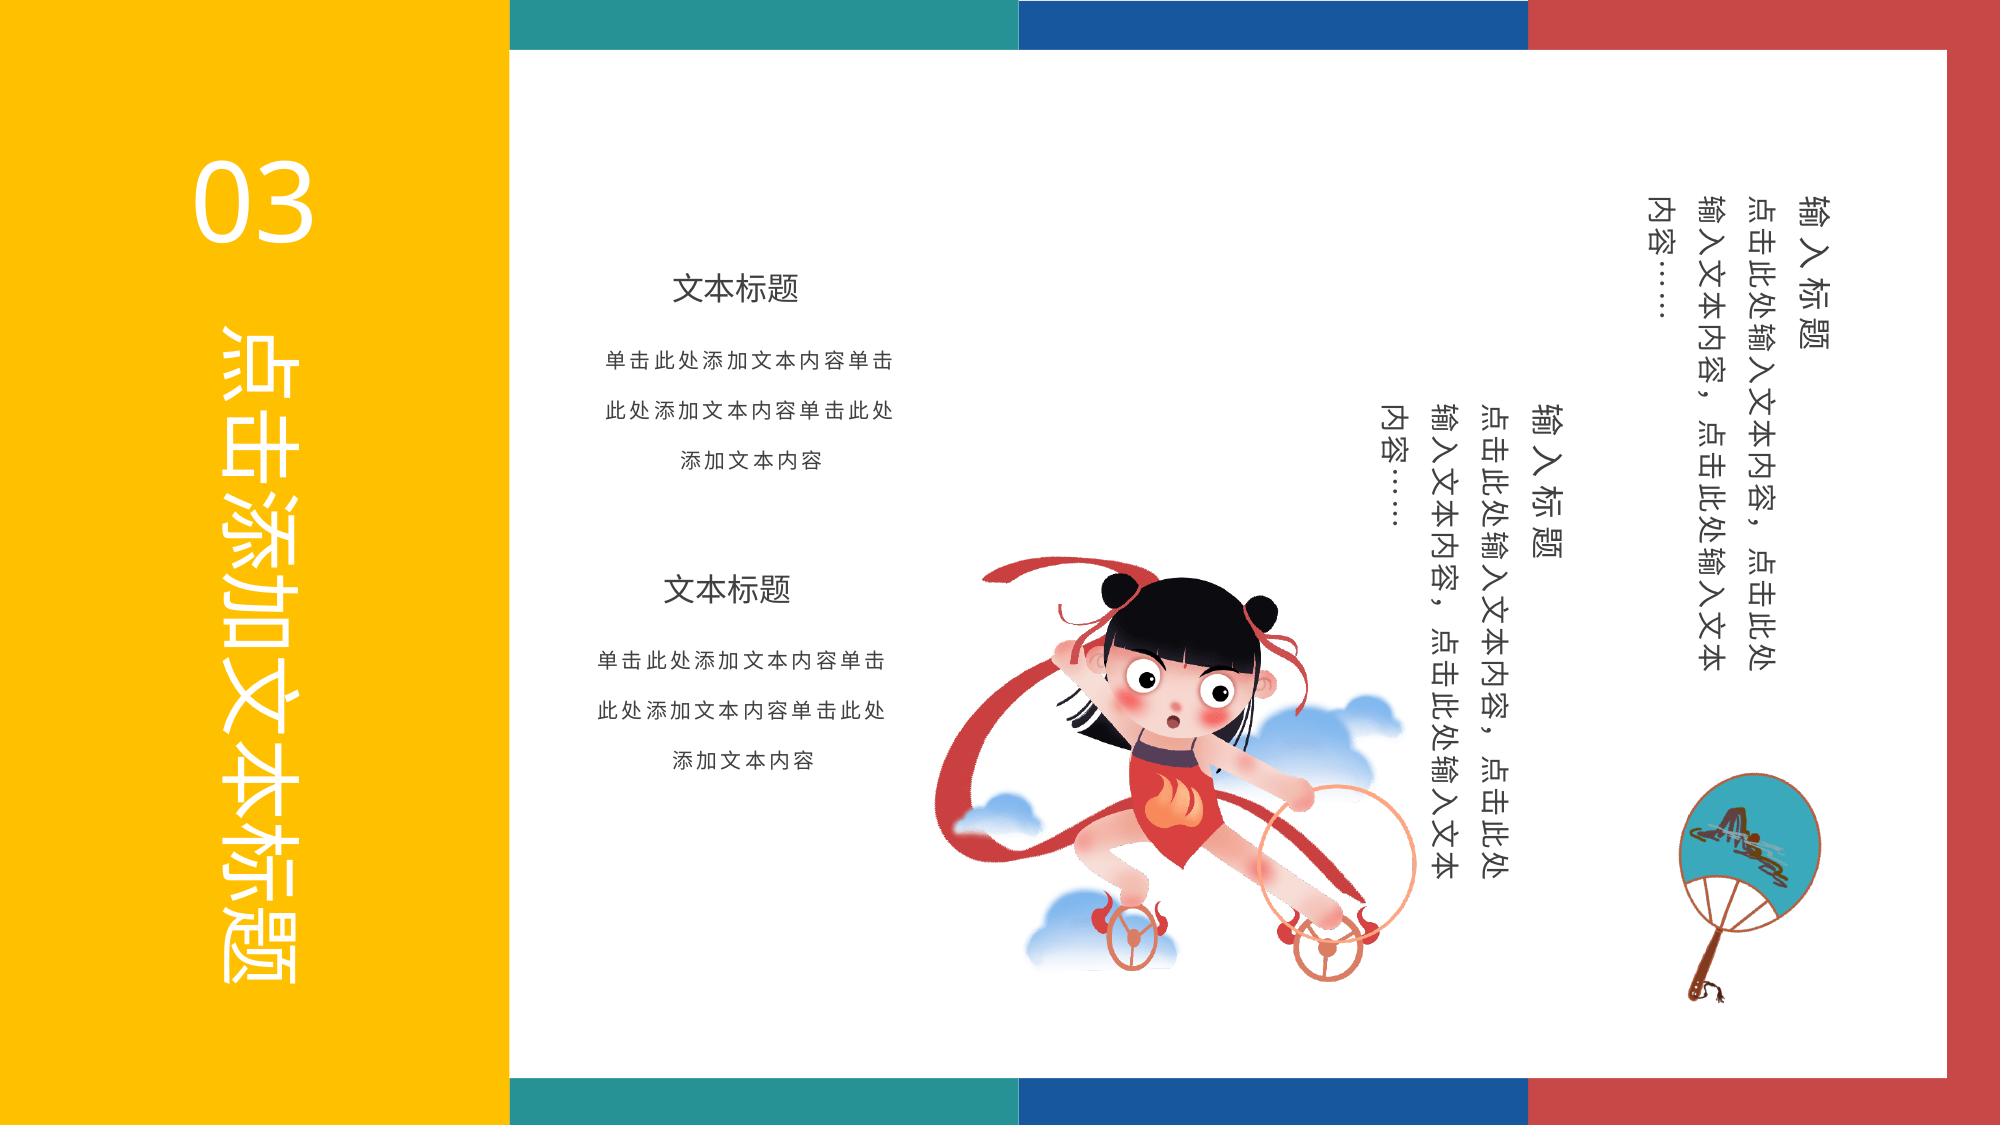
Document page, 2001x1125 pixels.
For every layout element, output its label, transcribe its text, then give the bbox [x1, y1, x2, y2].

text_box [575, 558, 892, 739]
picture [1549, 703, 1918, 1079]
picture [892, 481, 1479, 1068]
text_box 输 入 标 题 点击此处输入文本内容，点击此处输入文本内容，点击此处输入文本内容…… [1616, 195, 1875, 683]
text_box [584, 258, 919, 438]
text_box 输 入 标 题 点击此处输入文本内容，点击此处输入文本内容，点击此处输入文本内容…… [1349, 403, 1609, 891]
text_box [0, 0, 510, 1125]
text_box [141, 122, 368, 1052]
